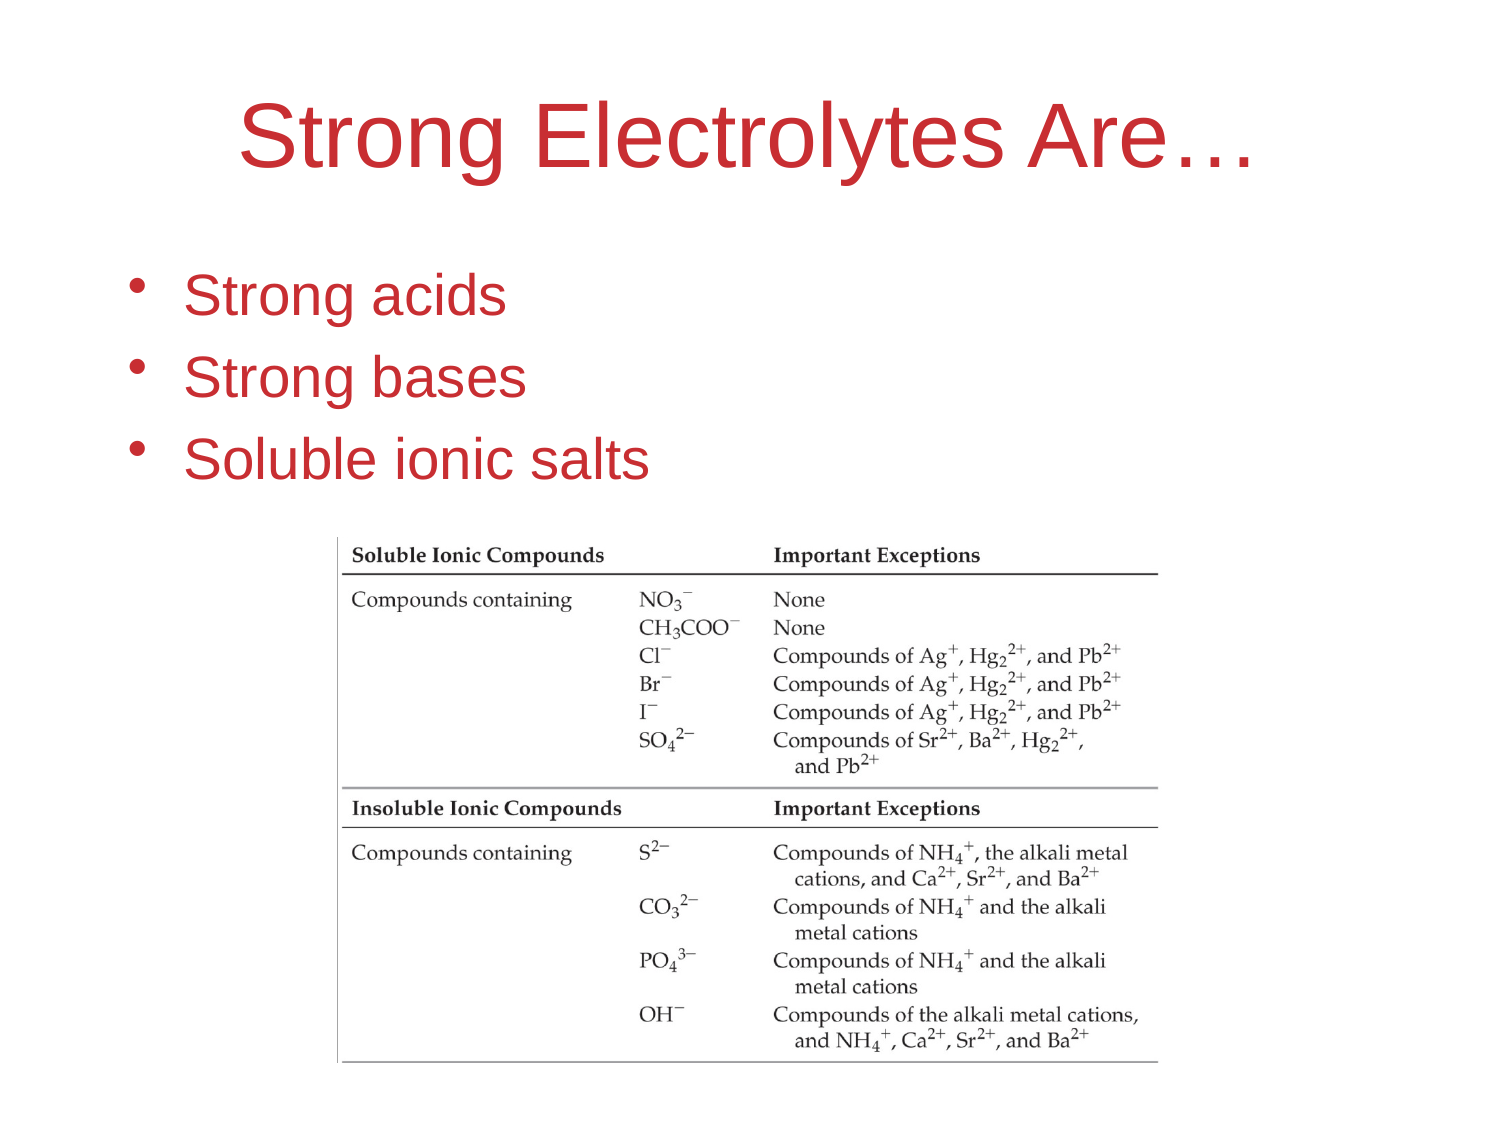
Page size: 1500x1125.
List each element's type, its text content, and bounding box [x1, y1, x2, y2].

list Strong acids Strong bases Soluble ionic salts [112, 249, 1388, 513]
title Strong Electrolytes Are… [112, 37, 1388, 226]
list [337, 537, 1163, 1063]
